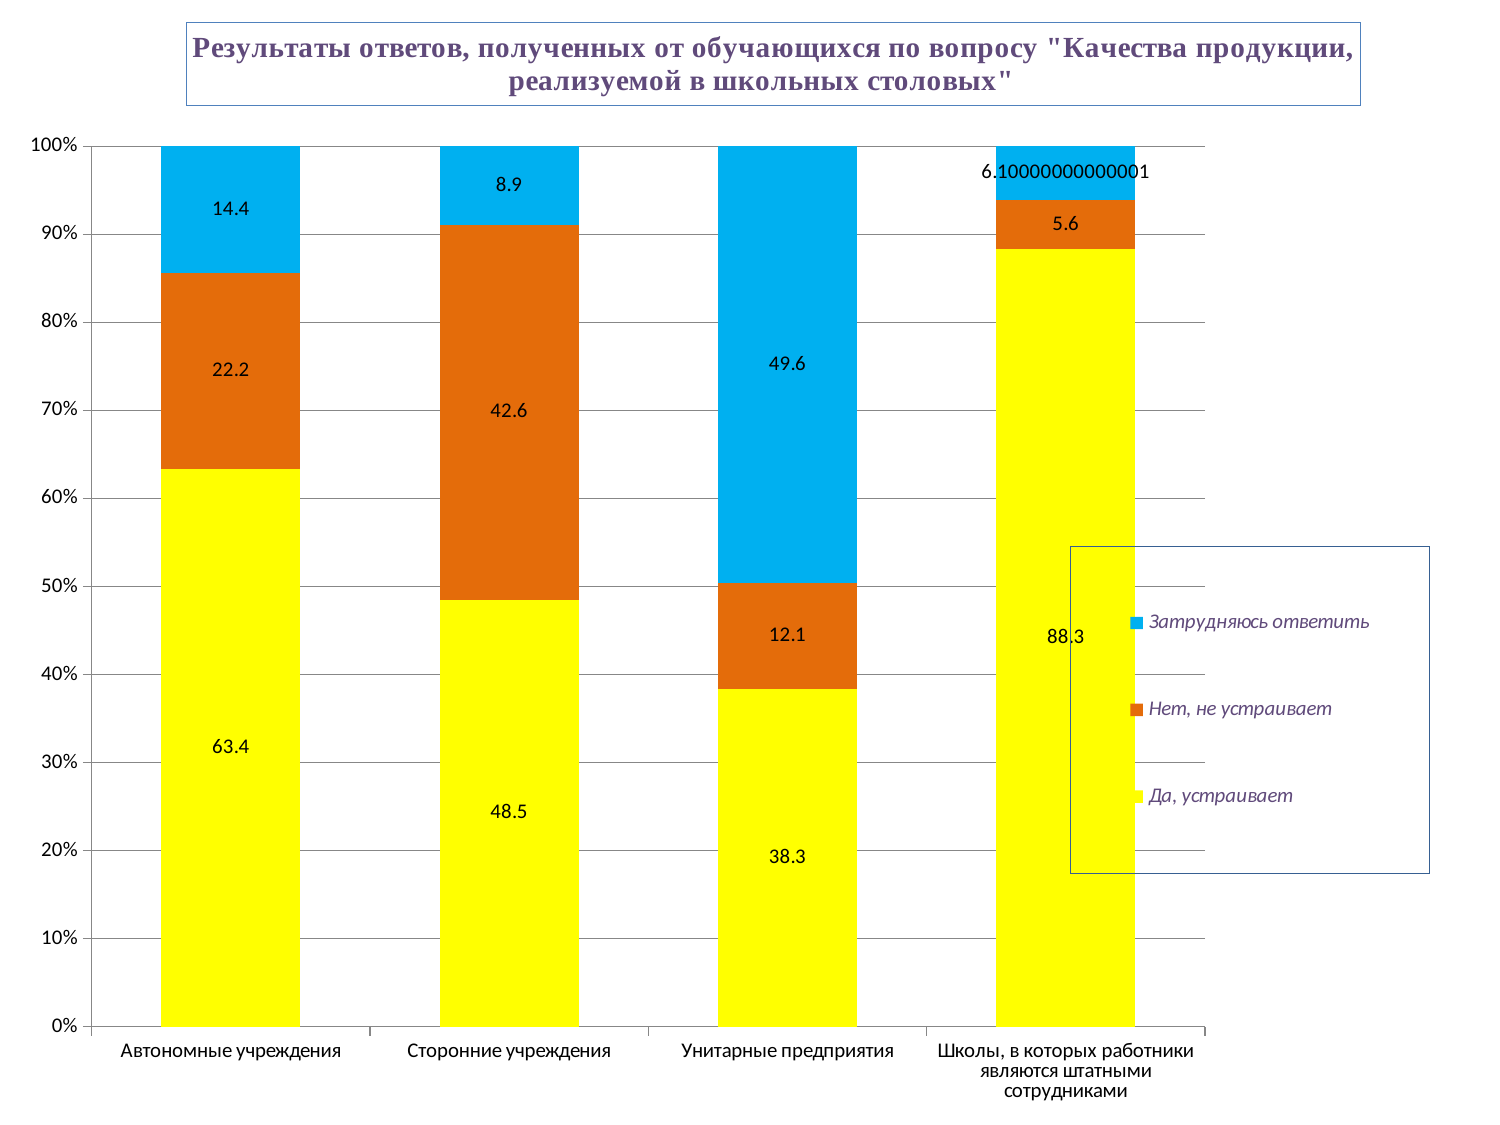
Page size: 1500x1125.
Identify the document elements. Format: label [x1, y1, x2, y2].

chart [0, 0, 1500, 1125]
